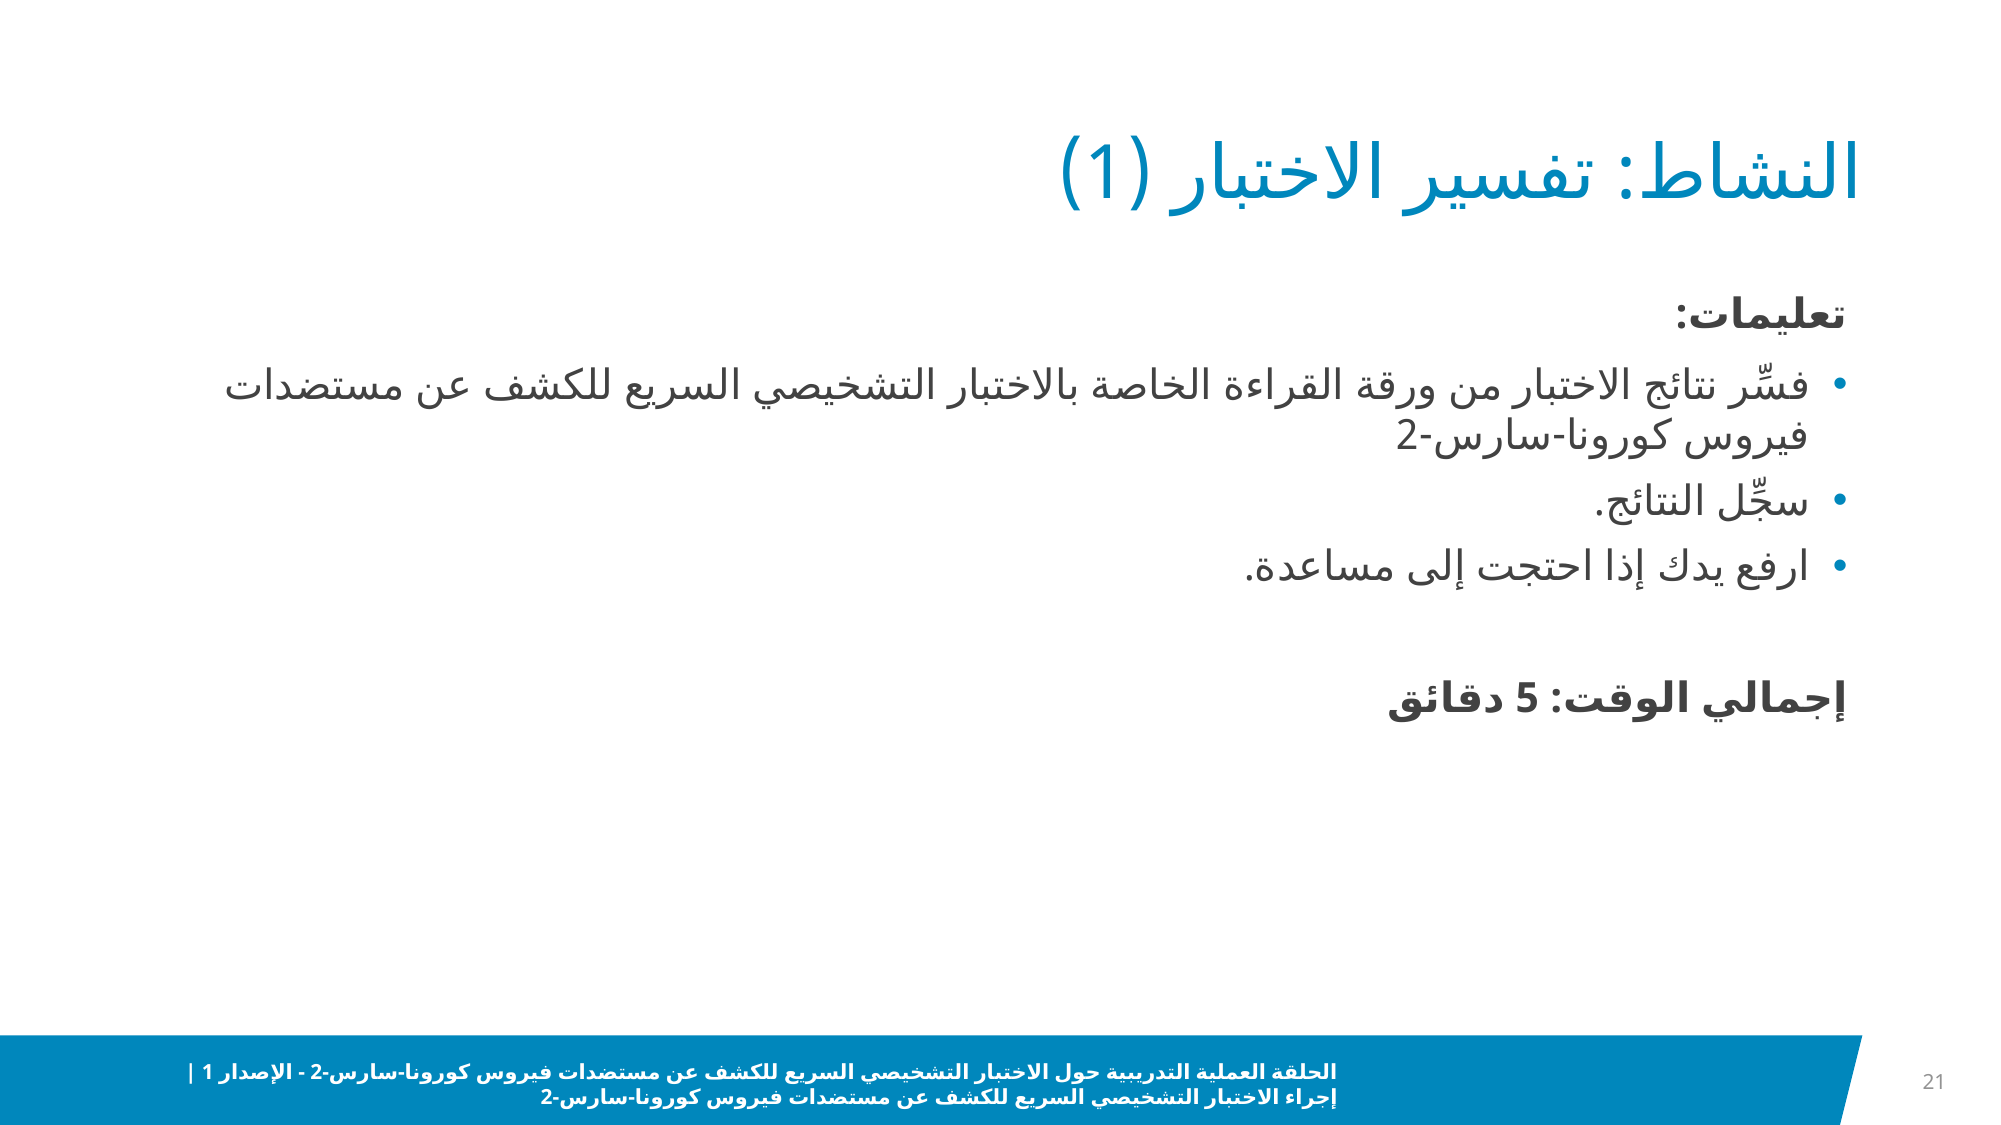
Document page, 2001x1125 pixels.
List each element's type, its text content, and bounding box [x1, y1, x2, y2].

footer الحلقة العملية التدريبية حول الاختبار التشخيصي السريع للكشف عن مستضدات فيروس كورونا-سارس-2 - الإصدار 1 | إجراء الاختبار التشخيصي السريع للكشف عن مستضدات فيروس كورونا-سارس-2 [137, 1042, 1338, 1125]
slide_number 21 [1862, 1035, 1947, 1125]
title ‫النشاط‬: تفسير الاختبار (1)‬ [137, 59, 1863, 215]
list تعليمات: فسِّر نتائج الاختبار من ورقة القراءة الخاصة بالاختبار التشخيصي السريع للكشف عن مستضدات فيروس كورونا-سارس-2 سجِّل النتائج. ارفع يدك إذا احتجت إلى مساعدة. إجمالي الوقت: 5 دقائق [137, 284, 1863, 1014]
